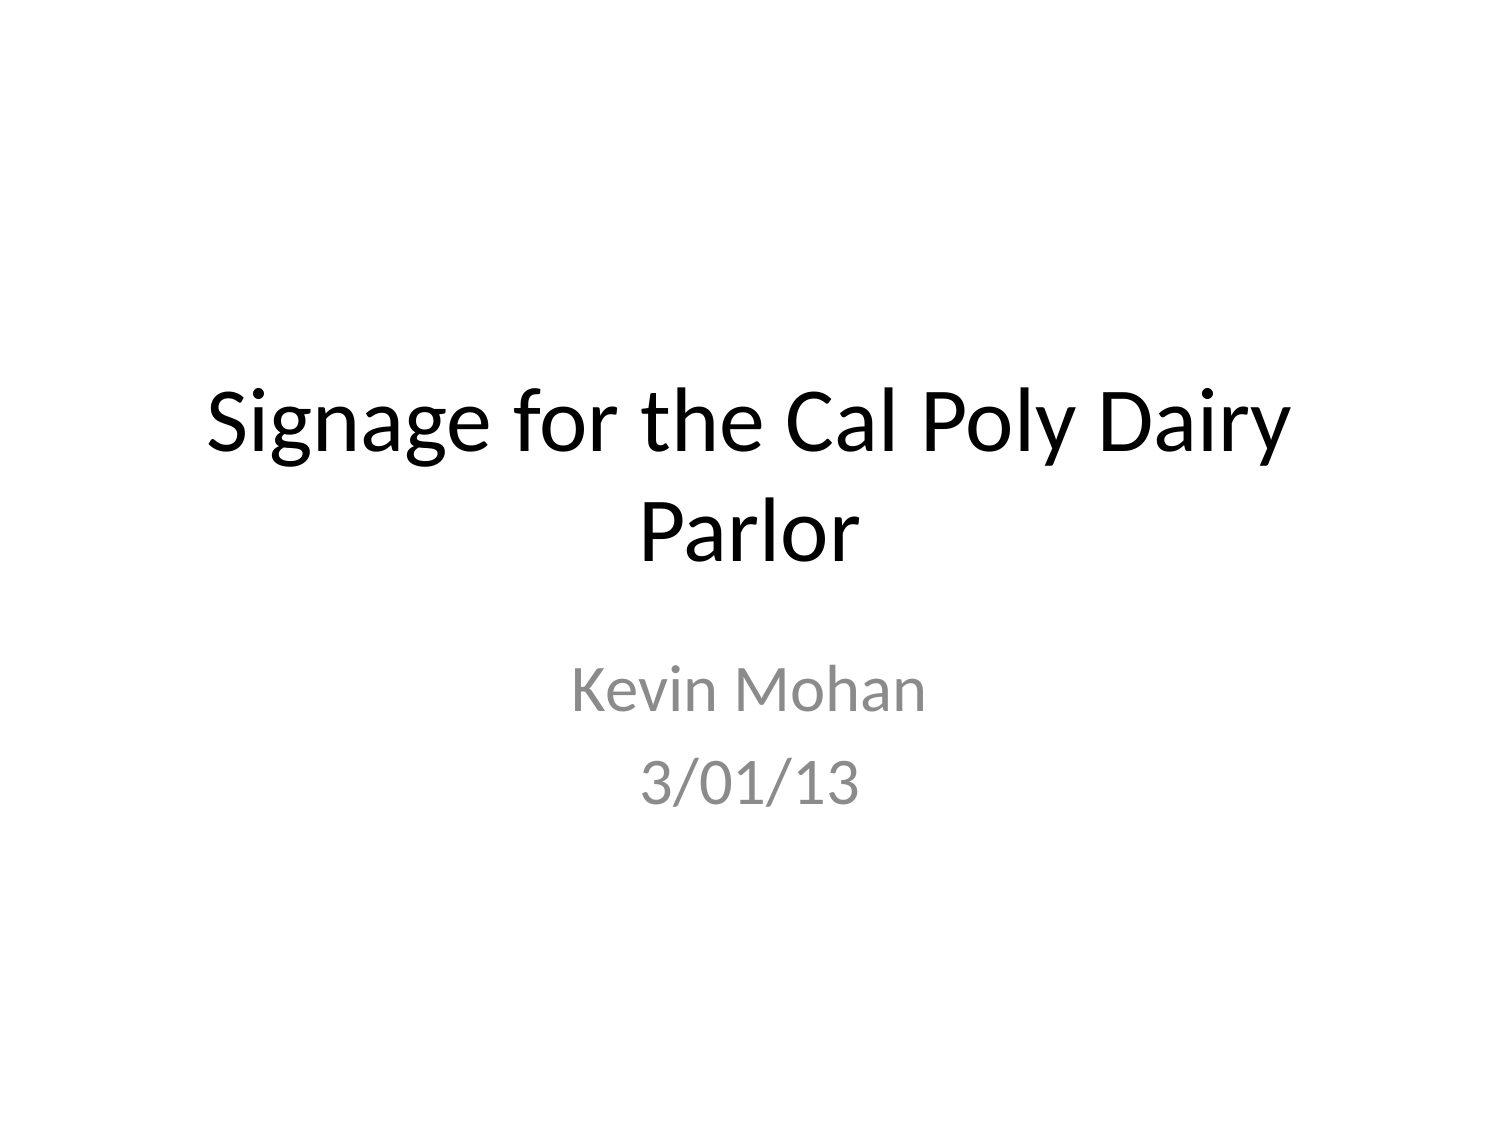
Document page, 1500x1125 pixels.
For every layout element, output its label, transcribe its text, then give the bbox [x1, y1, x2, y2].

subtitle Kevin Mohan 3/01/13 [225, 637, 1275, 925]
title Signage for the Cal Poly Dairy Parlor [112, 349, 1388, 591]
